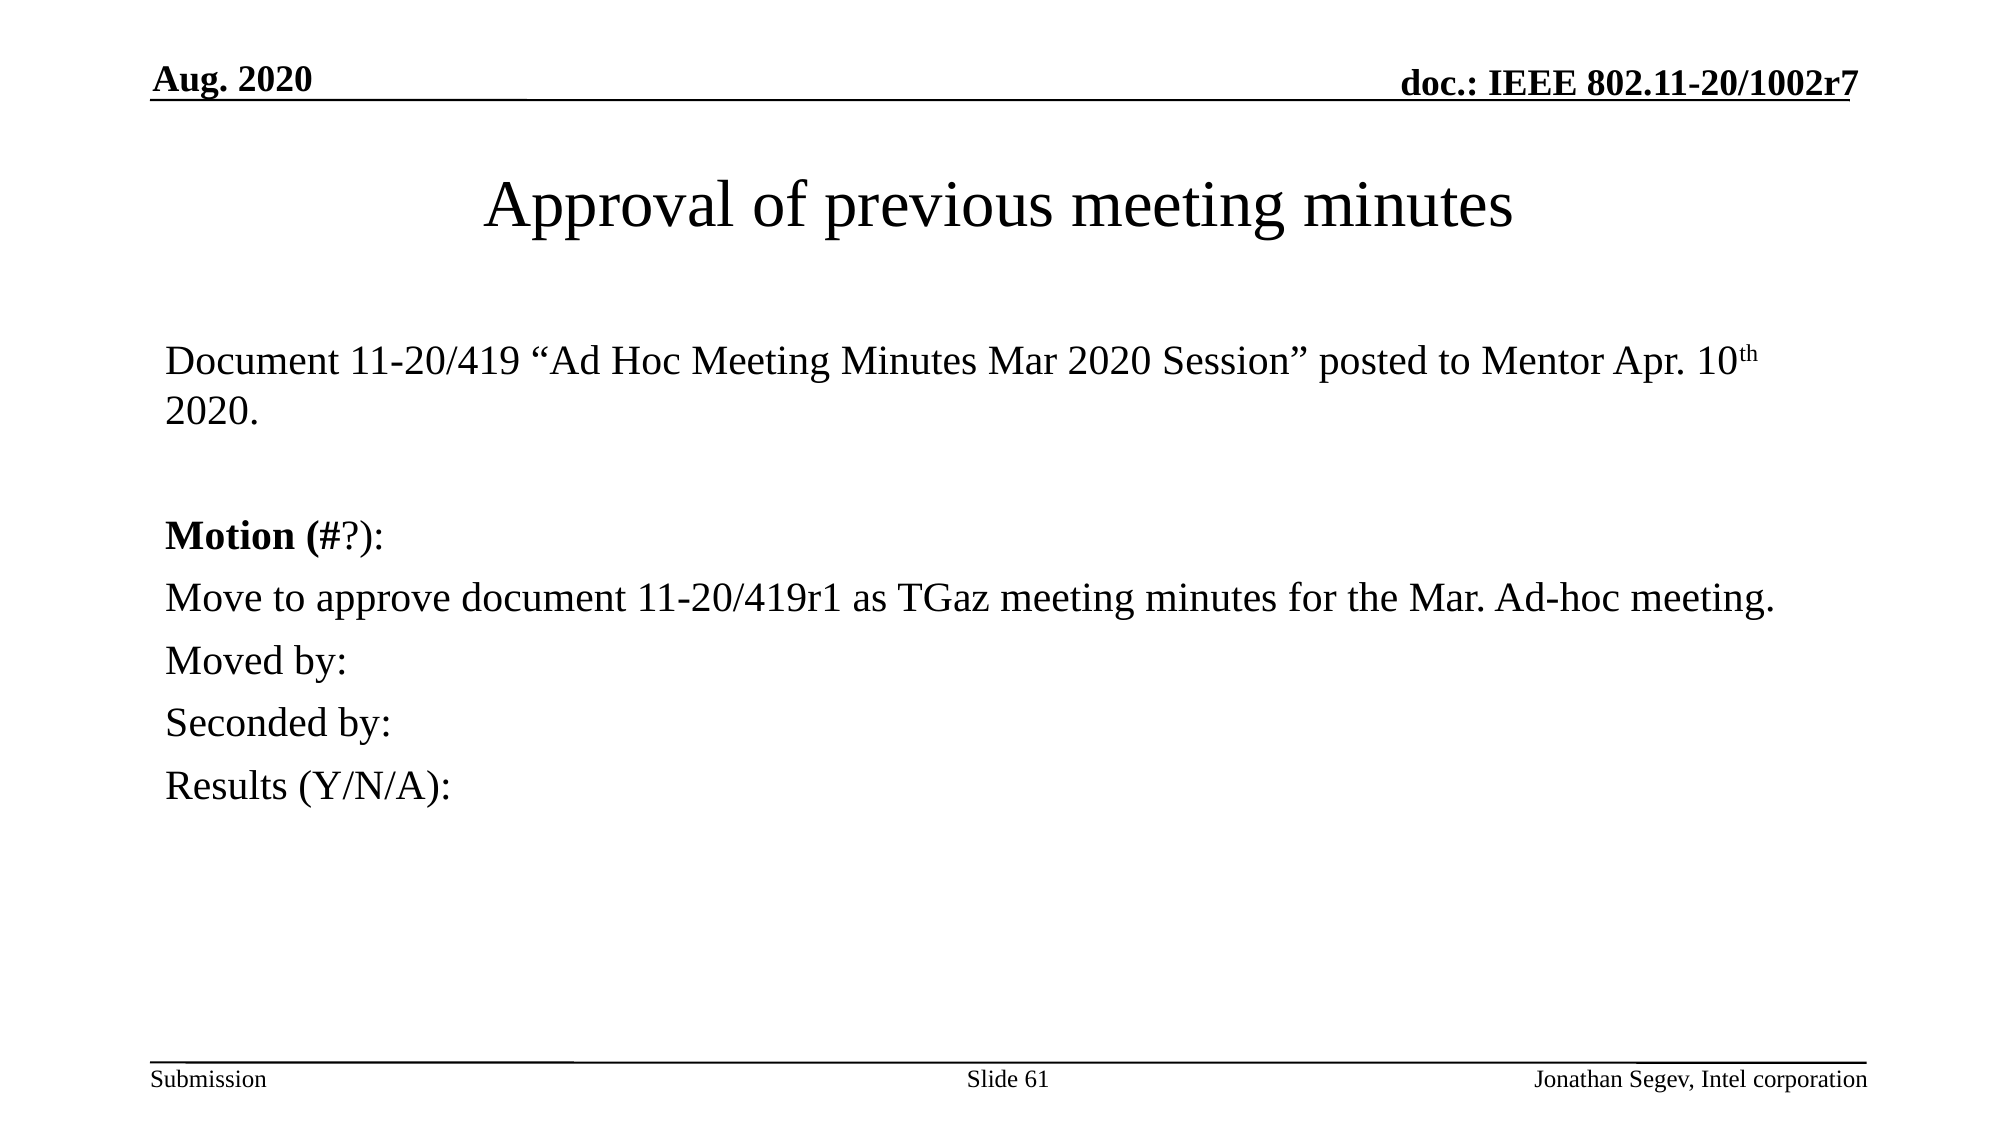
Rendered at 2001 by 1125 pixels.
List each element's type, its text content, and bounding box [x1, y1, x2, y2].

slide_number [152, 54, 563, 100]
footer Jonathan Segev, Intel corporation [1171, 1061, 1869, 1093]
list Document 11-20/419 “Ad Hoc Meeting Minutes Mar 2020 Session” posted to Mentor Apr. 10th 2020. Motion (#?): Move to approve document 11-20/419r1 as TGaz meeting minutes for the Mar. Ad-hoc meeting. Moved by: Seconded by: Results (Y/N/A): [149, 324, 1850, 1000]
title Approval of previous meeting minutes [149, 112, 1850, 288]
slide_number Slide 61 [950, 1061, 1067, 1123]
